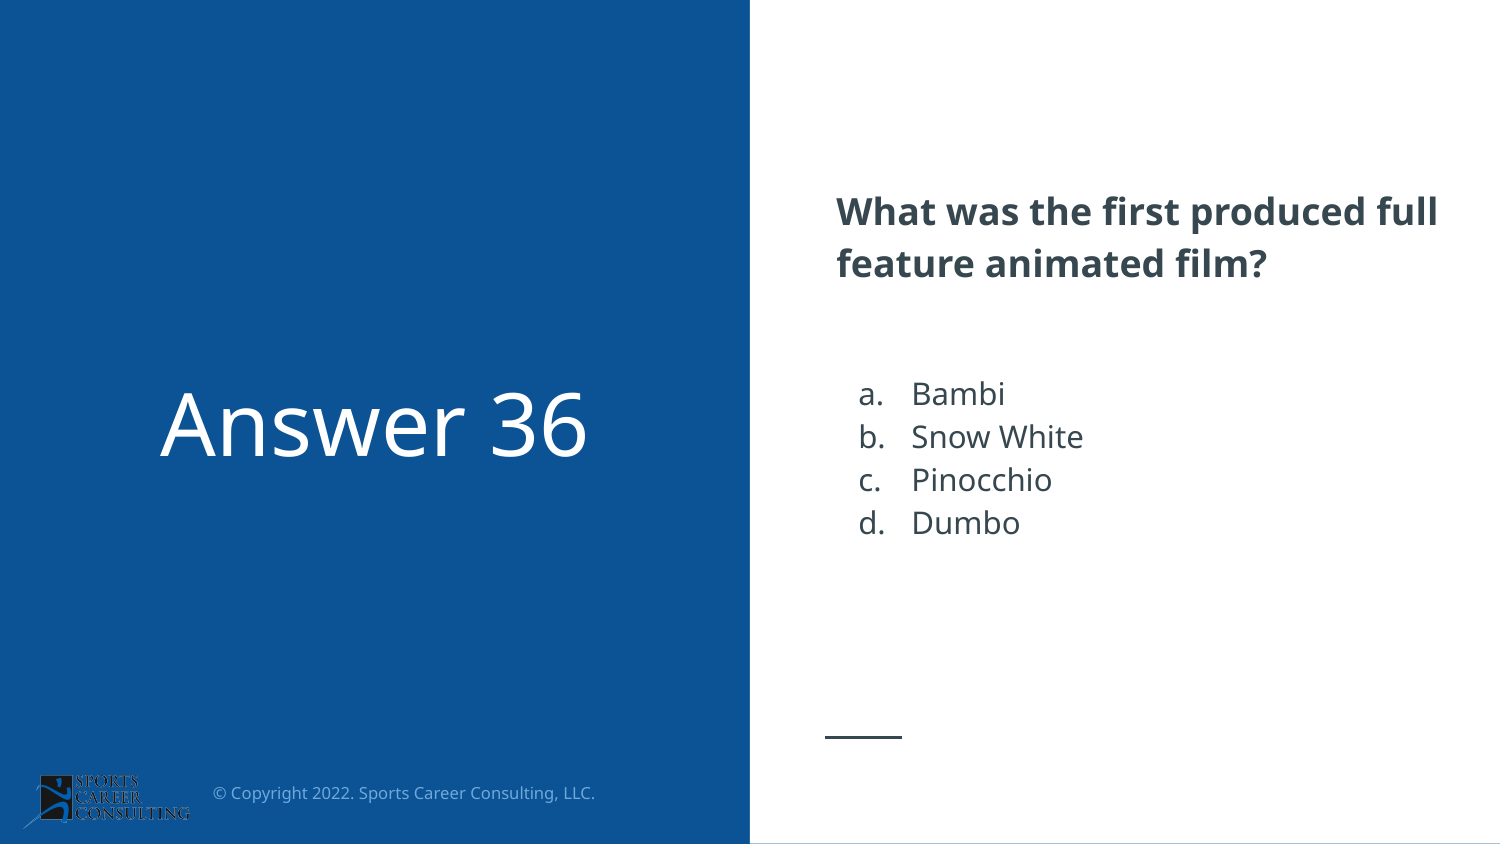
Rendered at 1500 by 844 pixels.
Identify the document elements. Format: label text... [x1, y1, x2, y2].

title Answer 36 [43, 298, 708, 546]
text_box © Copyright 2022. Sports Career Consulting, LLC. [197, 767, 750, 838]
picture [22, 774, 190, 829]
list What was the first produced full feature animated film? Bambi Snow White Pinocchio Dumbo [821, 118, 1486, 725]
